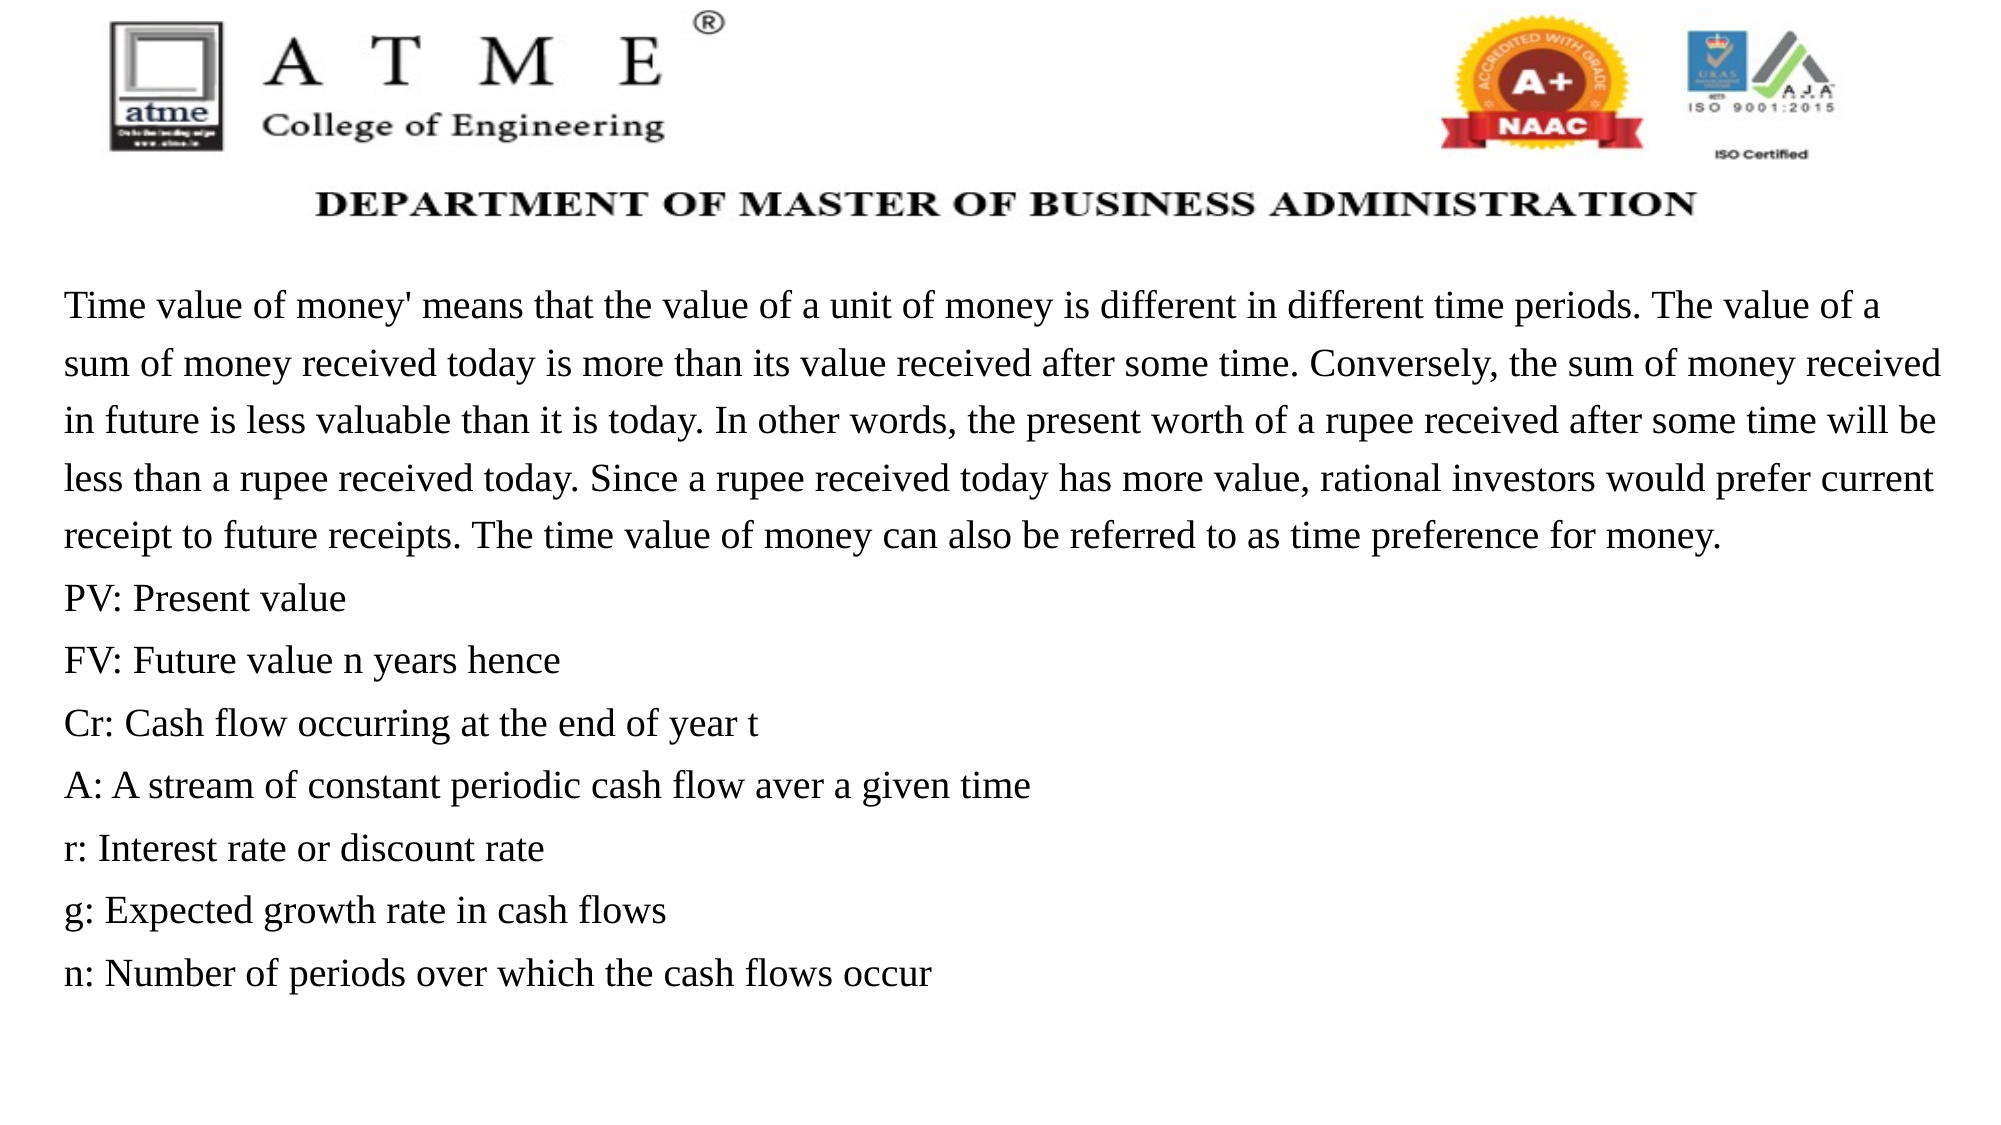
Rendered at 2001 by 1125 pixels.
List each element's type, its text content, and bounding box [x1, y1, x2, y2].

list Time value of money' means that the value of a unit of money is different in different time periods. The value of a sum of money received today is more than its value received after some time. Conversely, the sum of money received in future is less valuable than it is today. In other words, the present worth of a rupee received after some time will be less than a rupee received today. Since a rupee received today has more value, rational investors would prefer current receipt to future receipts. The time value of money can also be referred to as time preference for money. PV: Present value FV: Future value n years hence Cr: Cash flow occurring at the end of year t A: A stream of constant periodic cash flow aver a given time r: Interest rate or discount rate g: Expected growth rate in cash flows n: Number of periods over which the cash flows occur [48, 261, 1969, 1043]
picture [100, 9, 1900, 224]
